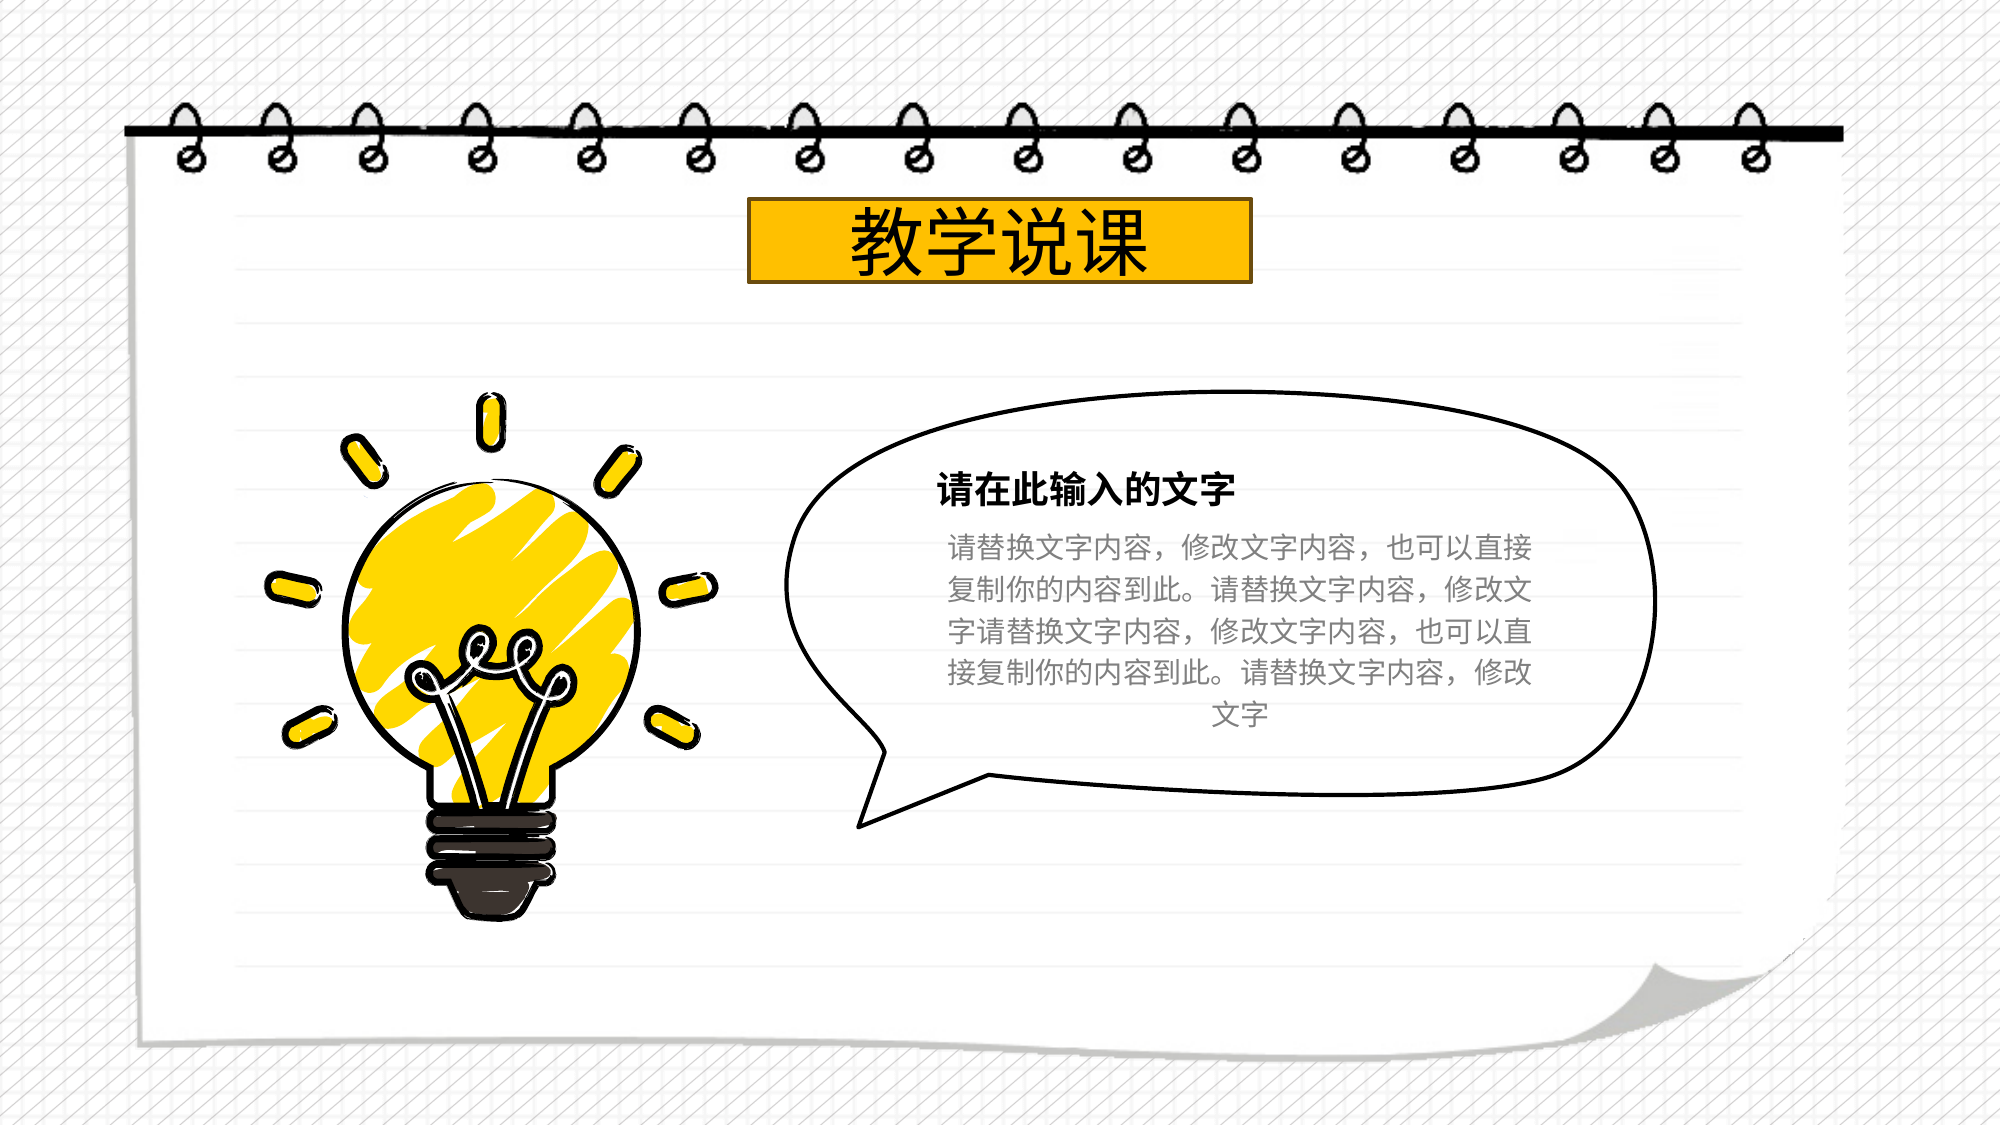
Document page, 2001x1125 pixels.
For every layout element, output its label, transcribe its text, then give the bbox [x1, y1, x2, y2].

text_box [263, 392, 719, 923]
picture [0, 0, 2000, 1125]
text_box 请替换文字内容，修改文字内容，也可以直接复制你的内容到此。请替换文字内容，修改文字请替换文字内容，修改文字内容，也可以直接复制你的内容到此。请替换文字内容，修改文字 [936, 521, 1544, 774]
text_box [785, 390, 1657, 829]
text_box 请在此输入的文字 [921, 449, 1323, 519]
text_box 教学说课 [748, 199, 1252, 283]
